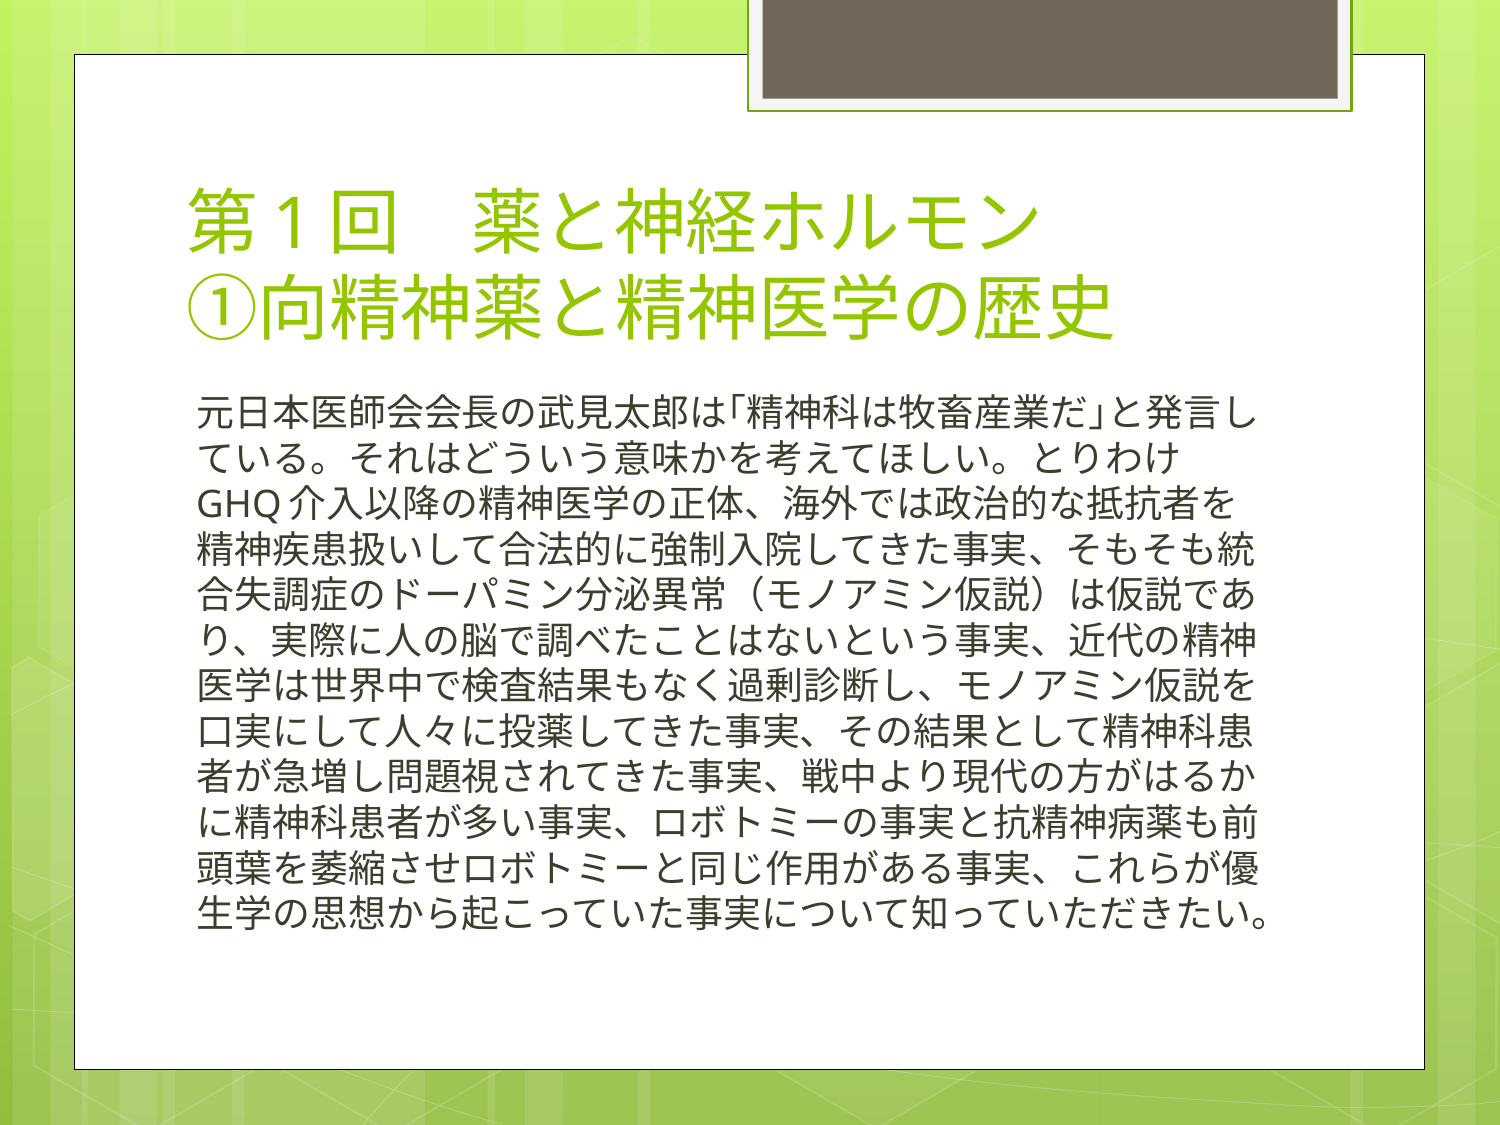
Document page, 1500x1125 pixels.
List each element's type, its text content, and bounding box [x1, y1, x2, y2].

list 元日本医師会会長の武見太郎は｢精神科は牧畜産業だ｣と発言している。それはどういう意味かを考えてほしい。とりわけGHQ介入以降の精神医学の正体、海外では政治的な抵抗者を精神疾患扱いして合法的に強制入院してきた事実、そもそも統合失調症のドーパミン分泌異常（モノアミン仮説）は仮説であり、実際に人の脳で調べたことはないという事実、近代の精神医学は世界中で検査結果もなく過剰診断し、モノアミン仮説を口実にして人々に投薬してきた事実、その結果として精神科患者が急増し問題視されてきた事実、戦中より現代の方がはるかに精神科患者が多い事実、ロボトミーの事実と抗精神病薬も前頭葉を萎縮させロボトミーと同じ作用がある事実、これらが優生学の思想から起こっていた事実について知っていただきたい。 [171, 381, 1283, 957]
title 第1回 薬と神経ホルモン ①向精神薬と精神医学の歴史 [171, 168, 1324, 357]
